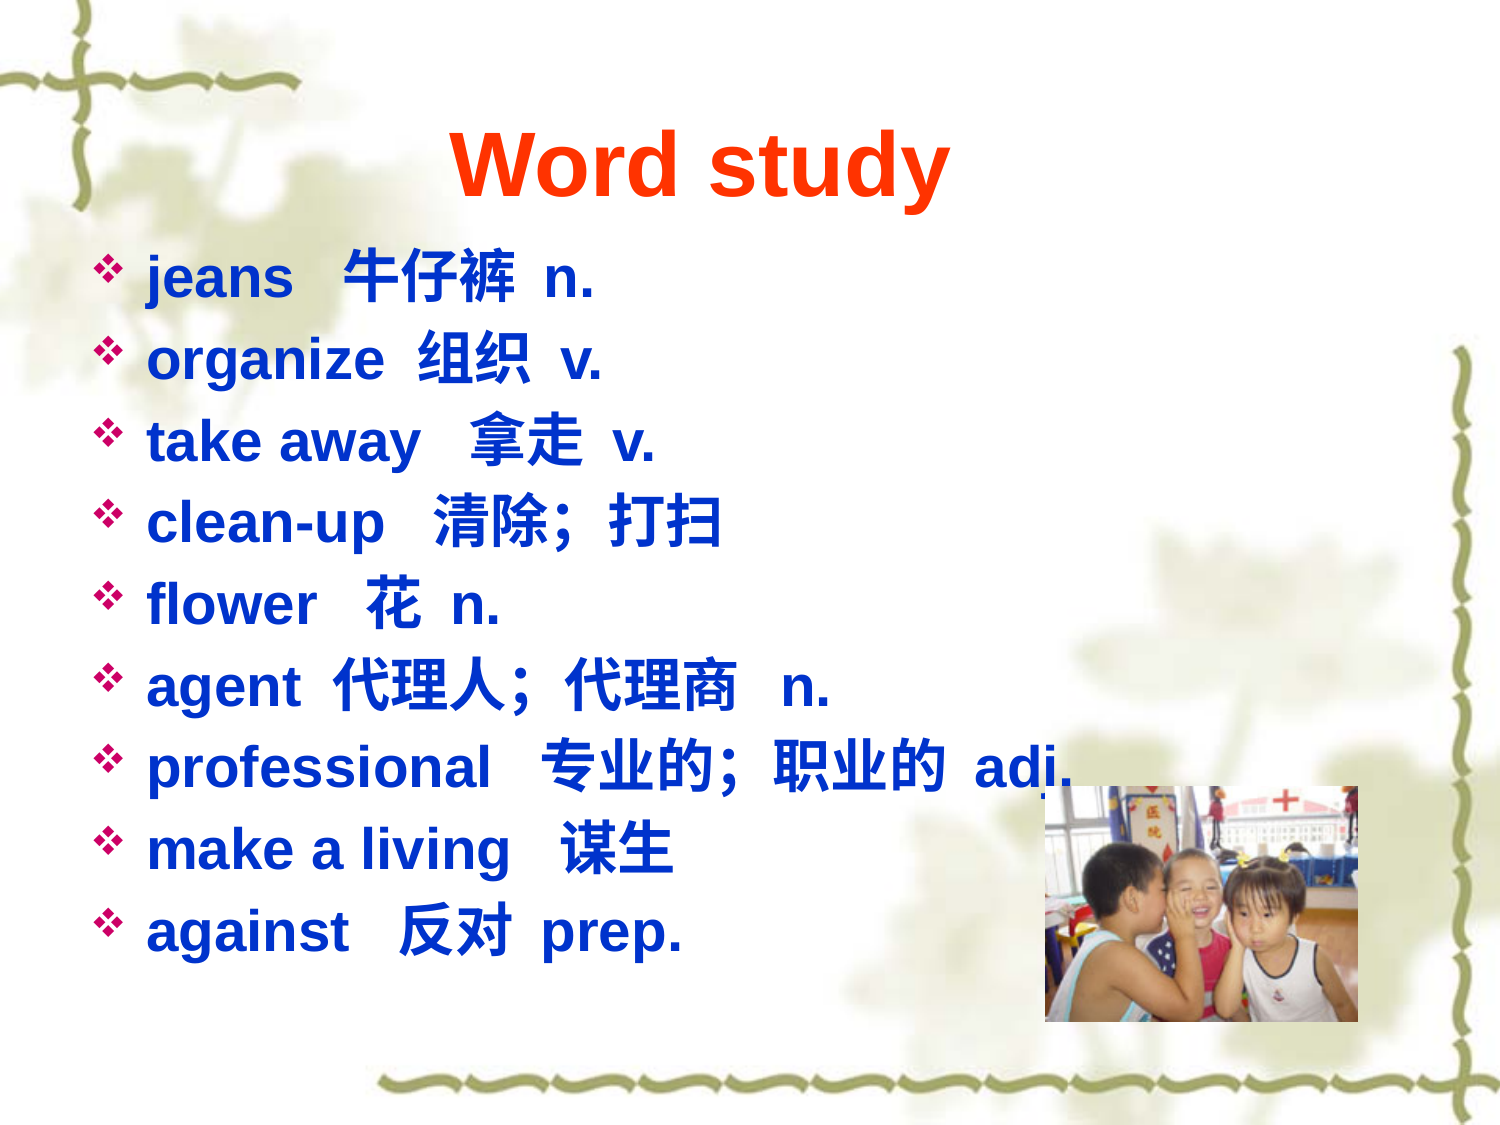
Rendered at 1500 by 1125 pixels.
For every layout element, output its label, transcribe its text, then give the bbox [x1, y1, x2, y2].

picture [0, 0, 1500, 1125]
list jeans 牛仔裤 n. organize 组织 v. take away 拿走 v. clean-up 清除；打扫 flower 花 n. agent 代理人；代理商 n. professional 专业的；职业的 adj. make a living 谋生 against 反对 prep. [75, 231, 1341, 1047]
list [1045, 786, 1359, 1022]
title Word study [0, 66, 1401, 254]
